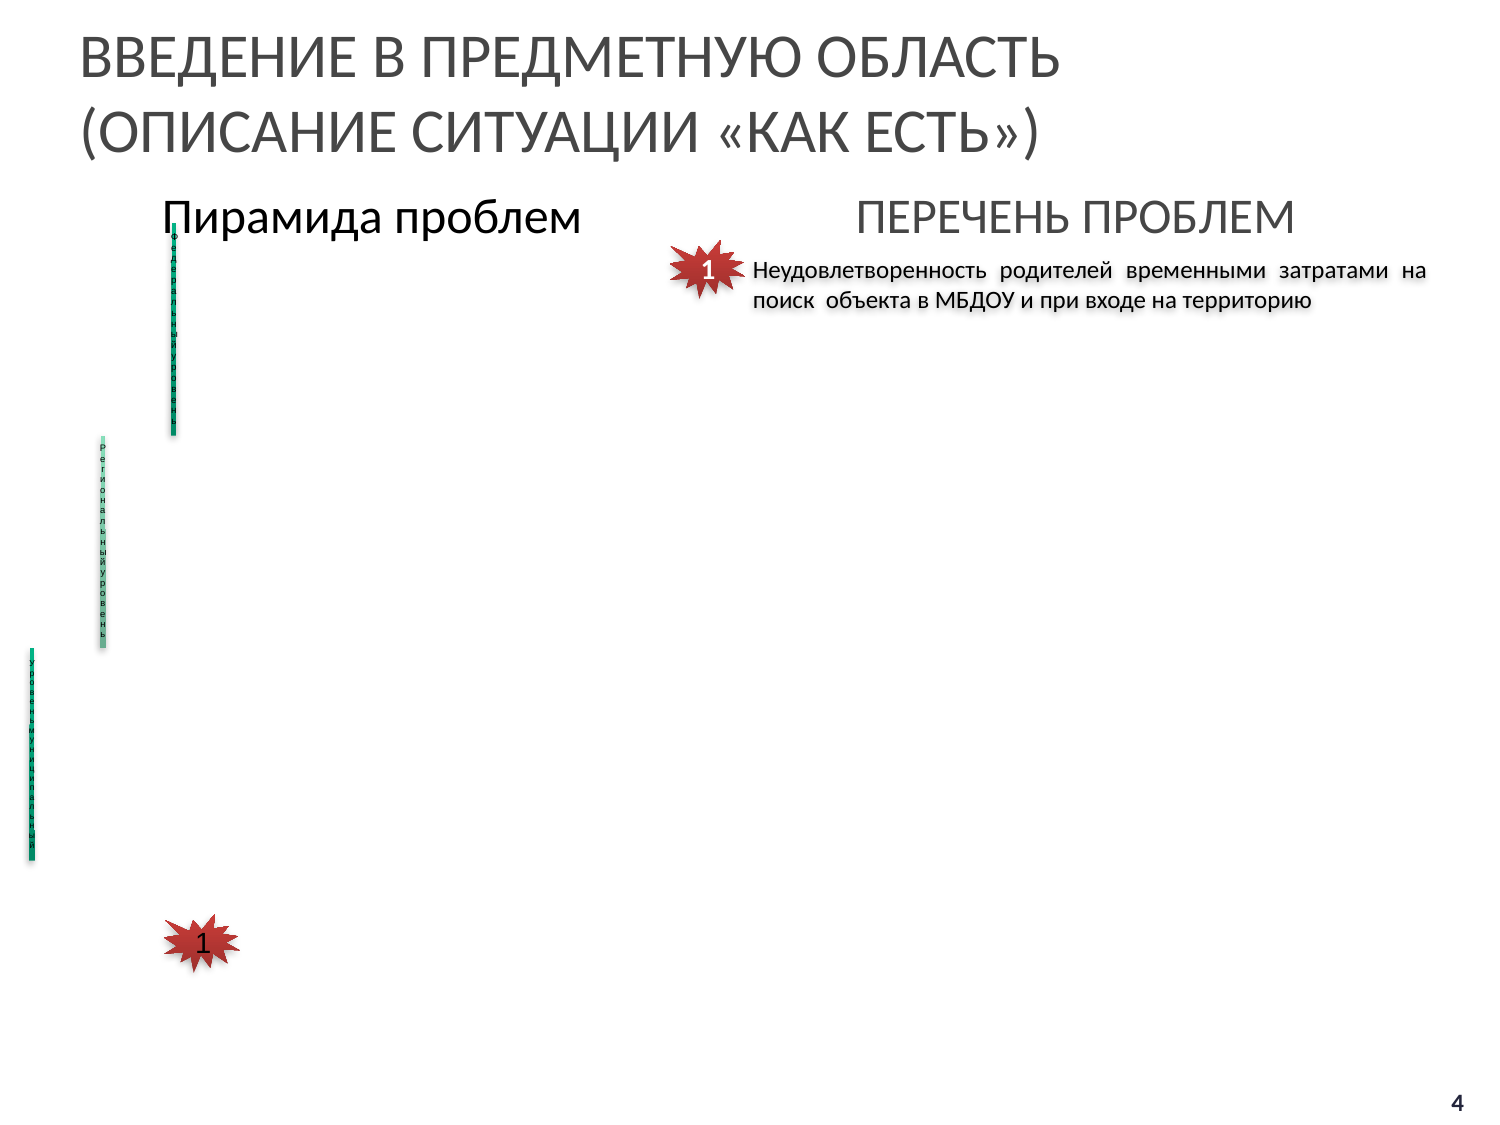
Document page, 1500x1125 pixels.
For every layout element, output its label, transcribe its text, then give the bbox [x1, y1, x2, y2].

text_box Перечень проблем [815, 184, 1336, 244]
text_box 1 [669, 240, 746, 300]
text_box 4 [1414, 1078, 1500, 1125]
text_box Введение в предметную область (описание ситуации «как есть») [64, 18, 1490, 161]
text_box Неудовлетворенность родителей временными затратами на поиск объекта в МБДОУ и при входе на территорию [738, 246, 1443, 381]
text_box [17, 255, 644, 1107]
text_box Пирамида проблем [112, 184, 632, 244]
